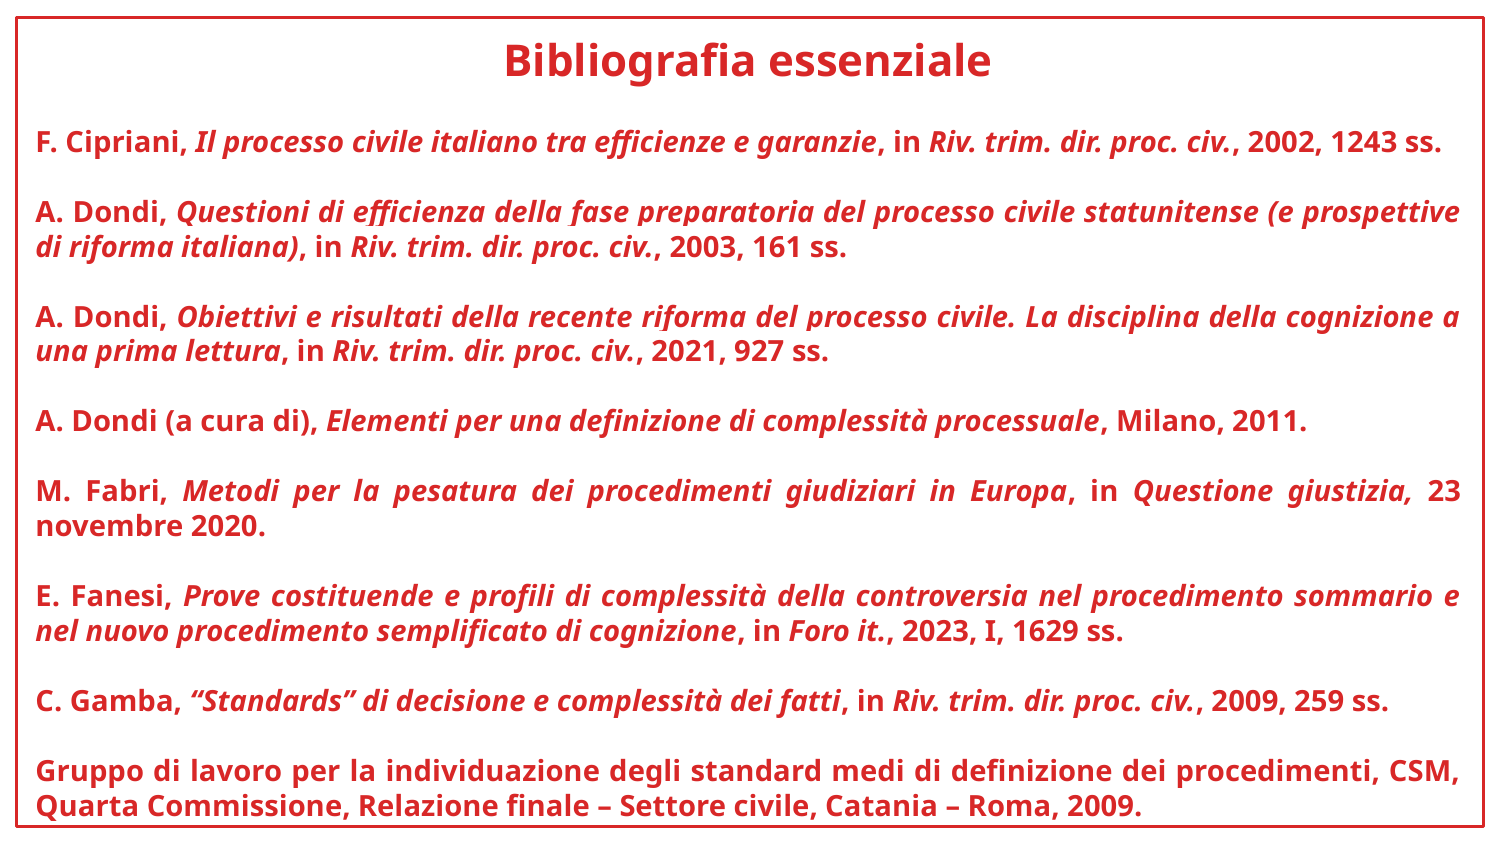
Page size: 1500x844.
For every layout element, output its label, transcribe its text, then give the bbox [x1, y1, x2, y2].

text_box Bibliografia essenziale F. Cipriani, Il processo civile italiano tra efficienze e garanzie, in Riv. trim. dir. proc. civ., 2002, 1243 ss. A. Dondi, Questioni di efficienza della fase preparatoria del processo civile statunitense (e prospettive di riforma italiana), in Riv. trim. dir. proc. civ., 2003, 161 ss. A. Dondi, Obiettivi e risultati della recente riforma del processo civile. La disciplina della cognizione a una prima lettura, in Riv. trim. dir. proc. civ., 2021, 927 ss. A. Dondi (a cura di), Elementi per una definizione di complessità processuale, Milano, 2011. M. Fabri, Metodi per la pesatura dei procedimenti giudiziari in Europa, in Questione giustizia, 23 novembre 2020. E. Fanesi, Prove costituende e profili di complessità della controversia nel procedimento sommario e nel nuovo procedimento semplificato di cognizione, in Foro it., 2023, I, 1629 ss. C. Gamba, “Standards” di decisione e complessità dei fatti, in Riv. trim. dir. proc. civ., 2009, 259 ss. Gruppo di lavoro per la individuazione degli standard medi di definizione dei procedimenti, CSM, Quarta Commissione, Relazione finale – Settore civile, Catania – Roma, 2009. [20, 18, 1477, 844]
